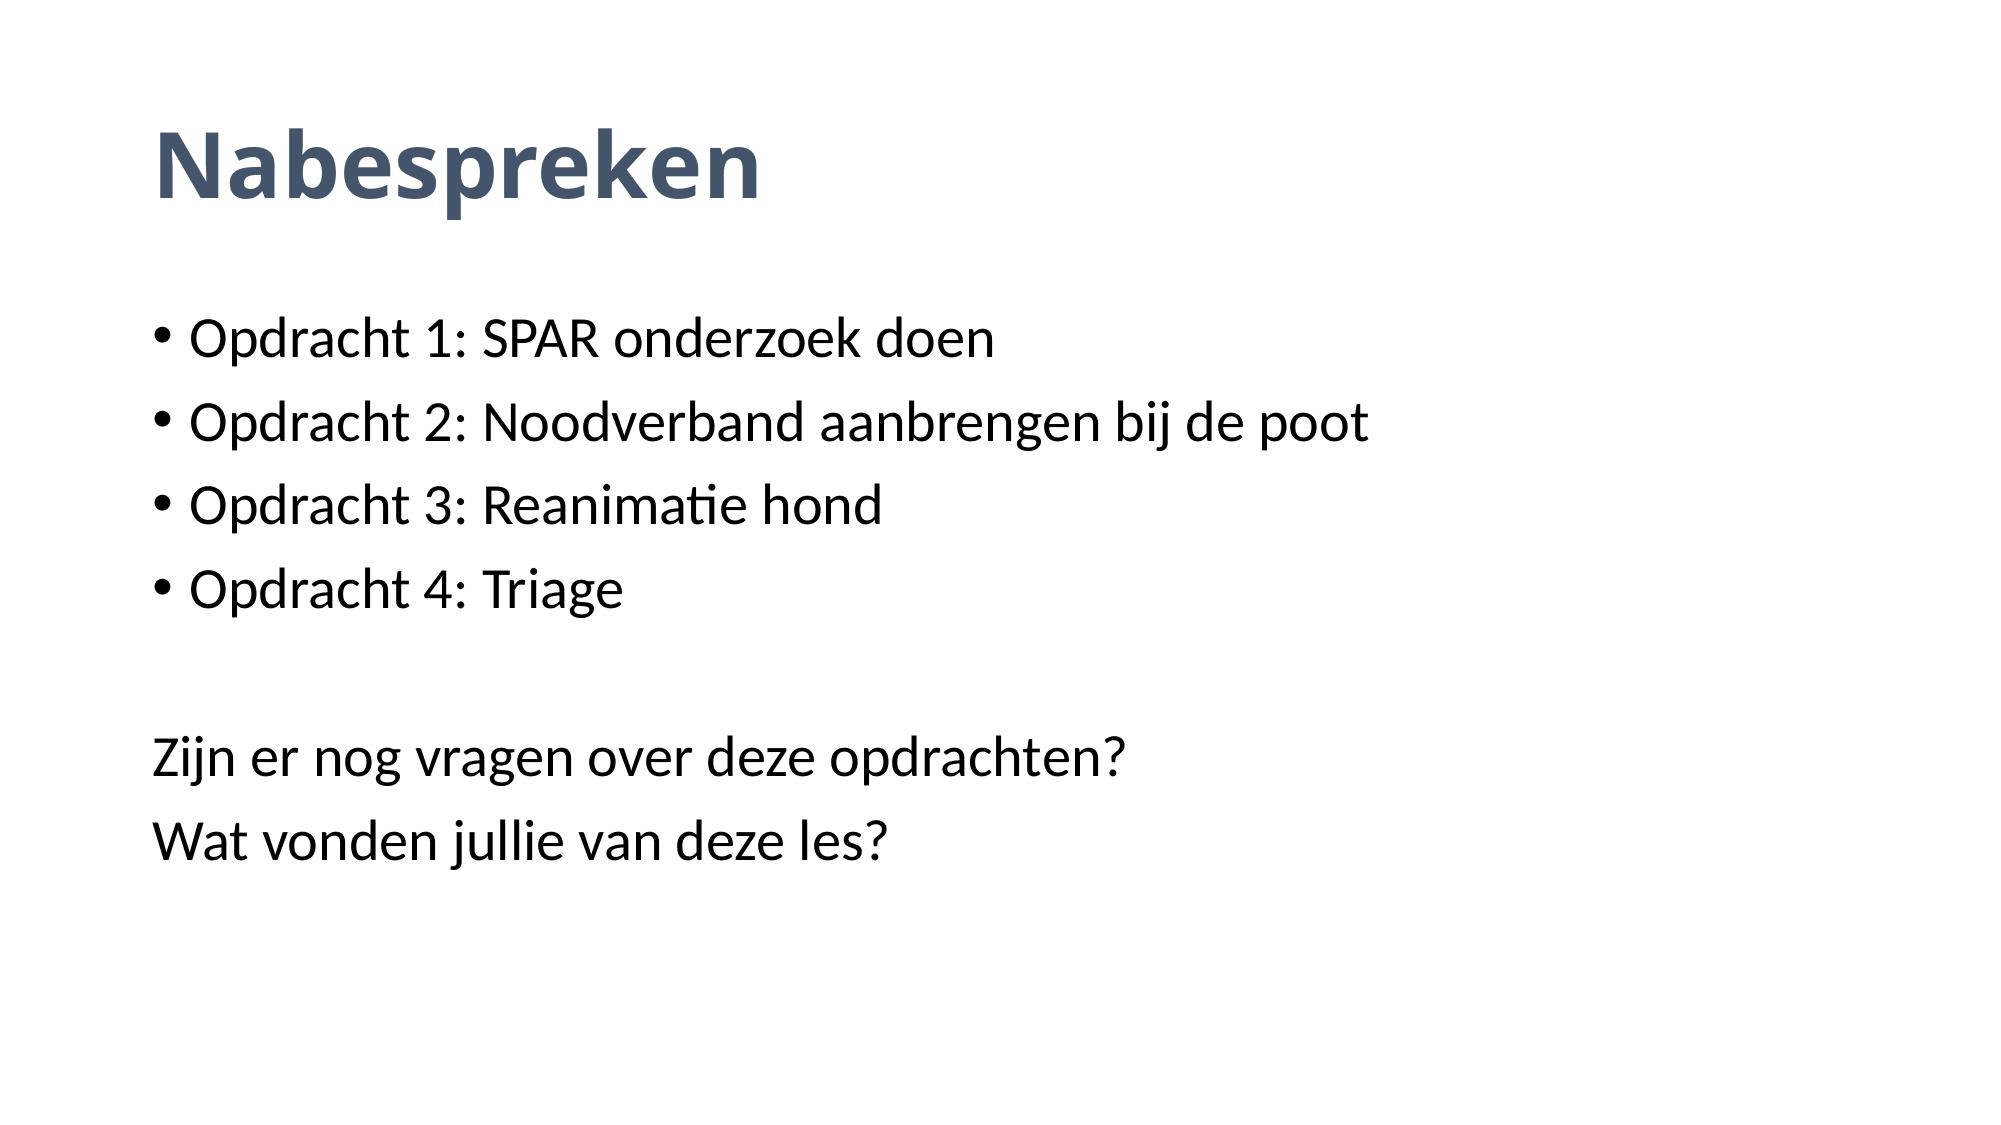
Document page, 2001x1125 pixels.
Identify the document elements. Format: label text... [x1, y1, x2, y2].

list Opdracht 1: SPAR onderzoek doen Opdracht 2: Noodverband aanbrengen bij de poot Opdracht 3: Reanimatie hond Opdracht 4: Triage Zijn er nog vragen over deze opdrachten? Wat vonden jullie van deze les? [137, 299, 1863, 1014]
title Nabespreken [137, 59, 1863, 278]
